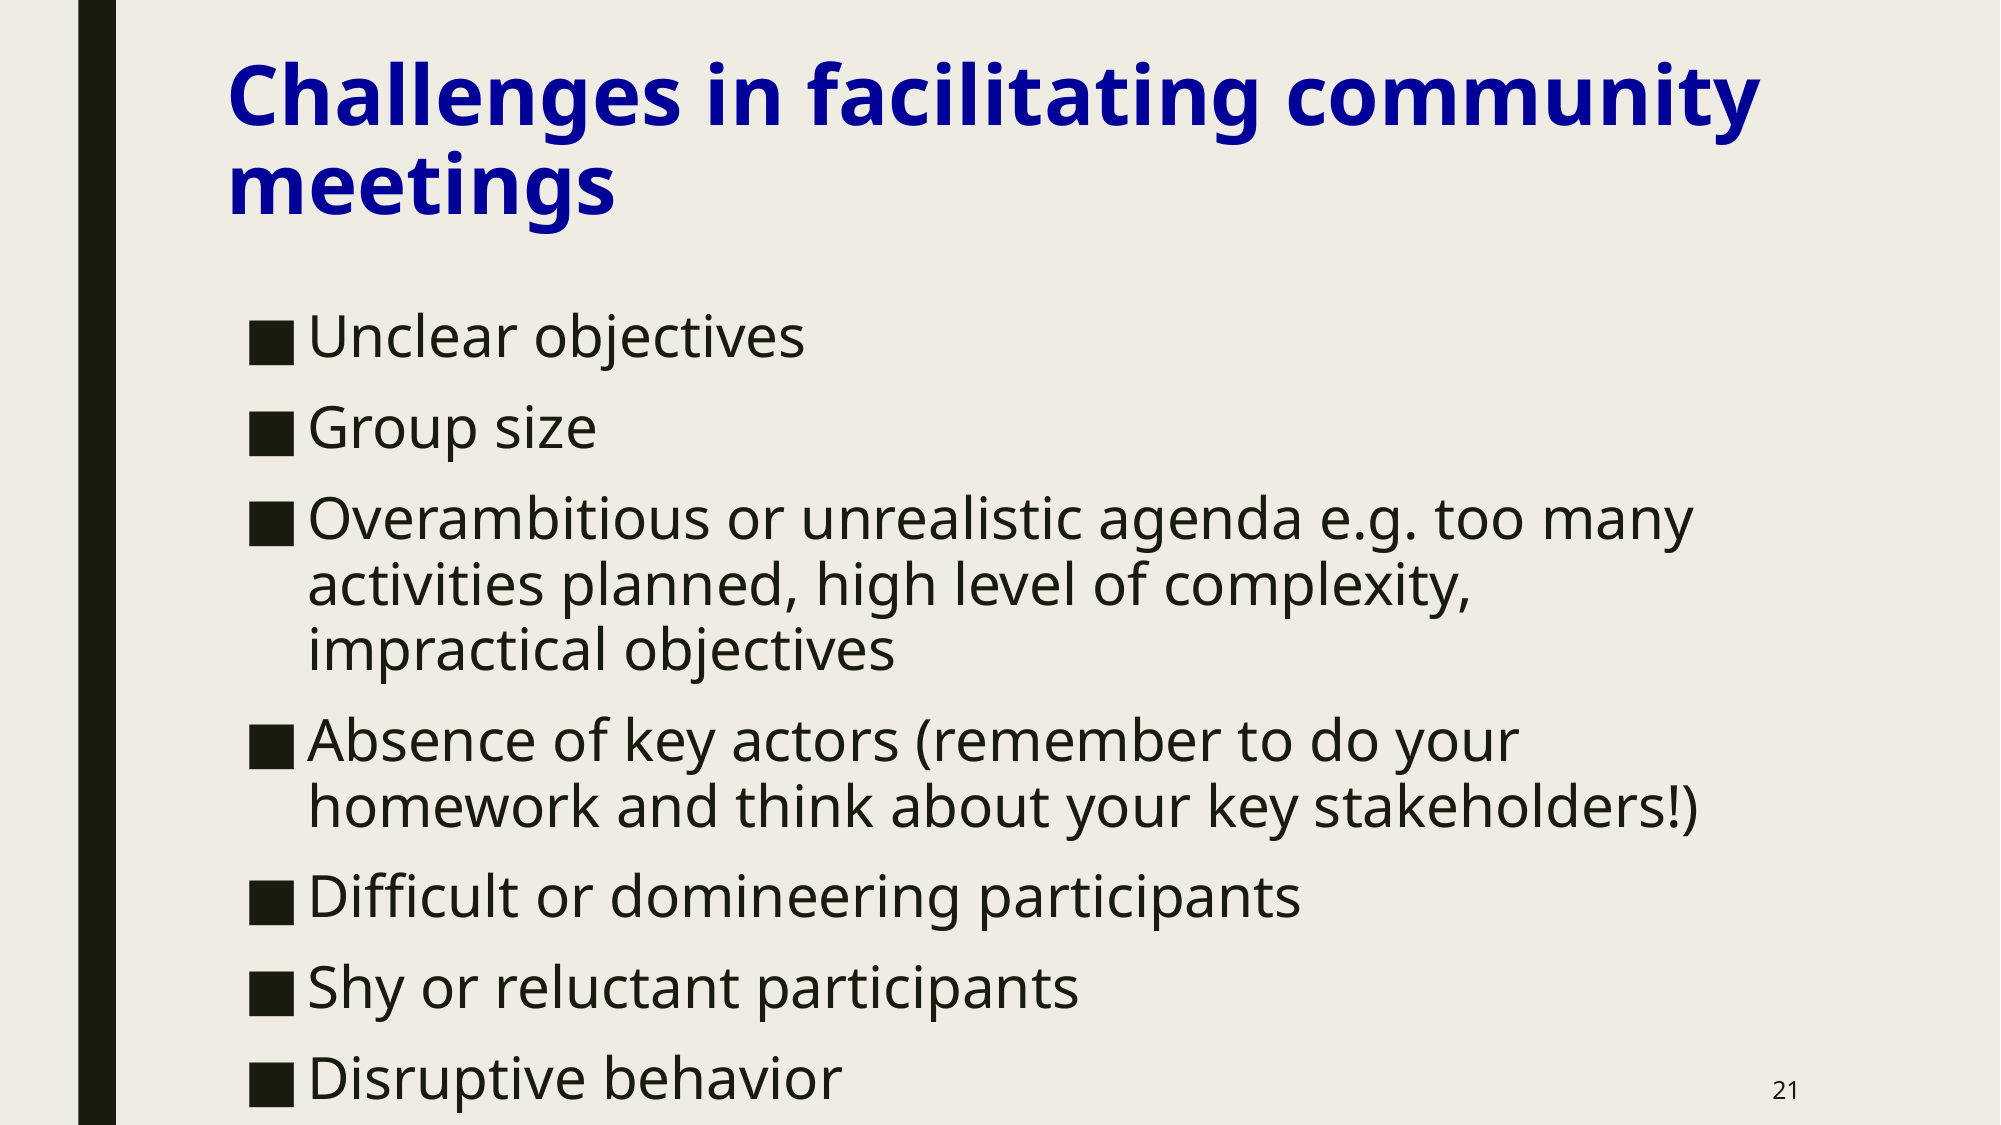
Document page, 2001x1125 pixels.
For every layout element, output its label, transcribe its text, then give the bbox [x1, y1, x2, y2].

slide_number 21 [1553, 1058, 1816, 1125]
text_box Unclear objectives Group size Overambitious or unrealistic agenda e.g. too many activities planned, high level of complexity, impractical objectives Absence of key actors (remember to do your homework and think about your key stakeholders!) Difficult or domineering participants Shy or reluctant participants Disruptive behavior [229, 297, 1762, 1059]
text_box Challenges in facilitating community meetings [211, 46, 1816, 219]
